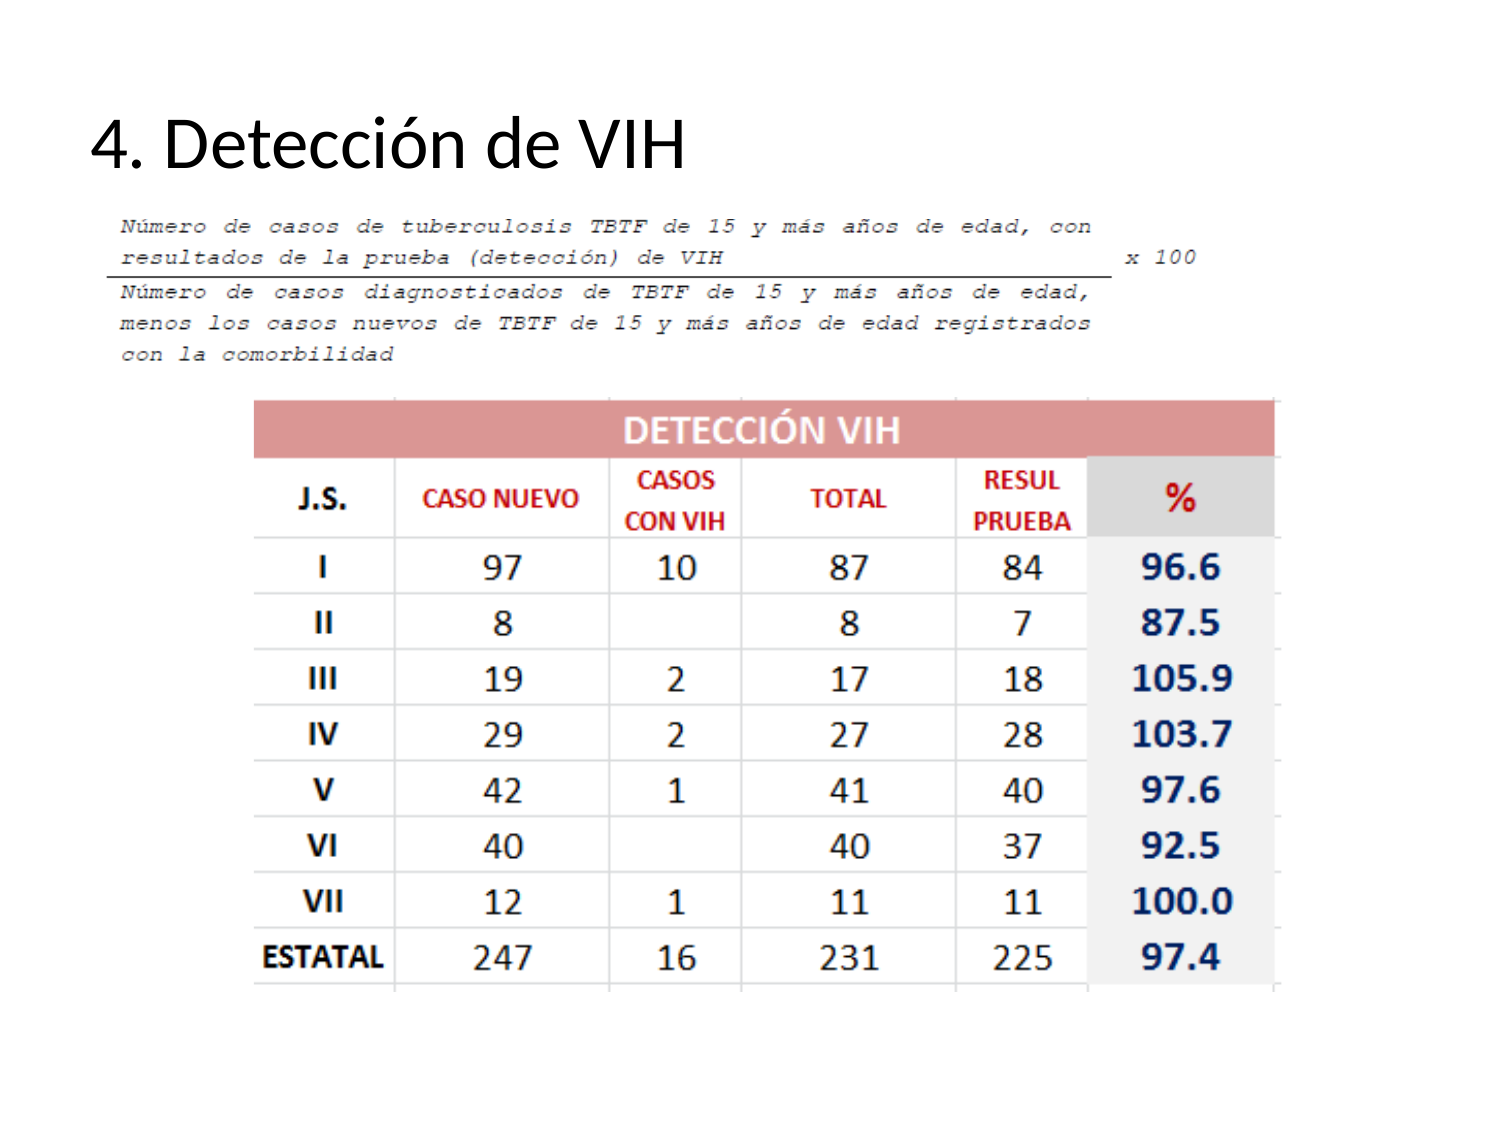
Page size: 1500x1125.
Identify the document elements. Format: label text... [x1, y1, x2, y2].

picture [76, 219, 1229, 371]
picture [253, 396, 1282, 993]
title 4. Detección de VIH [75, 45, 1425, 233]
